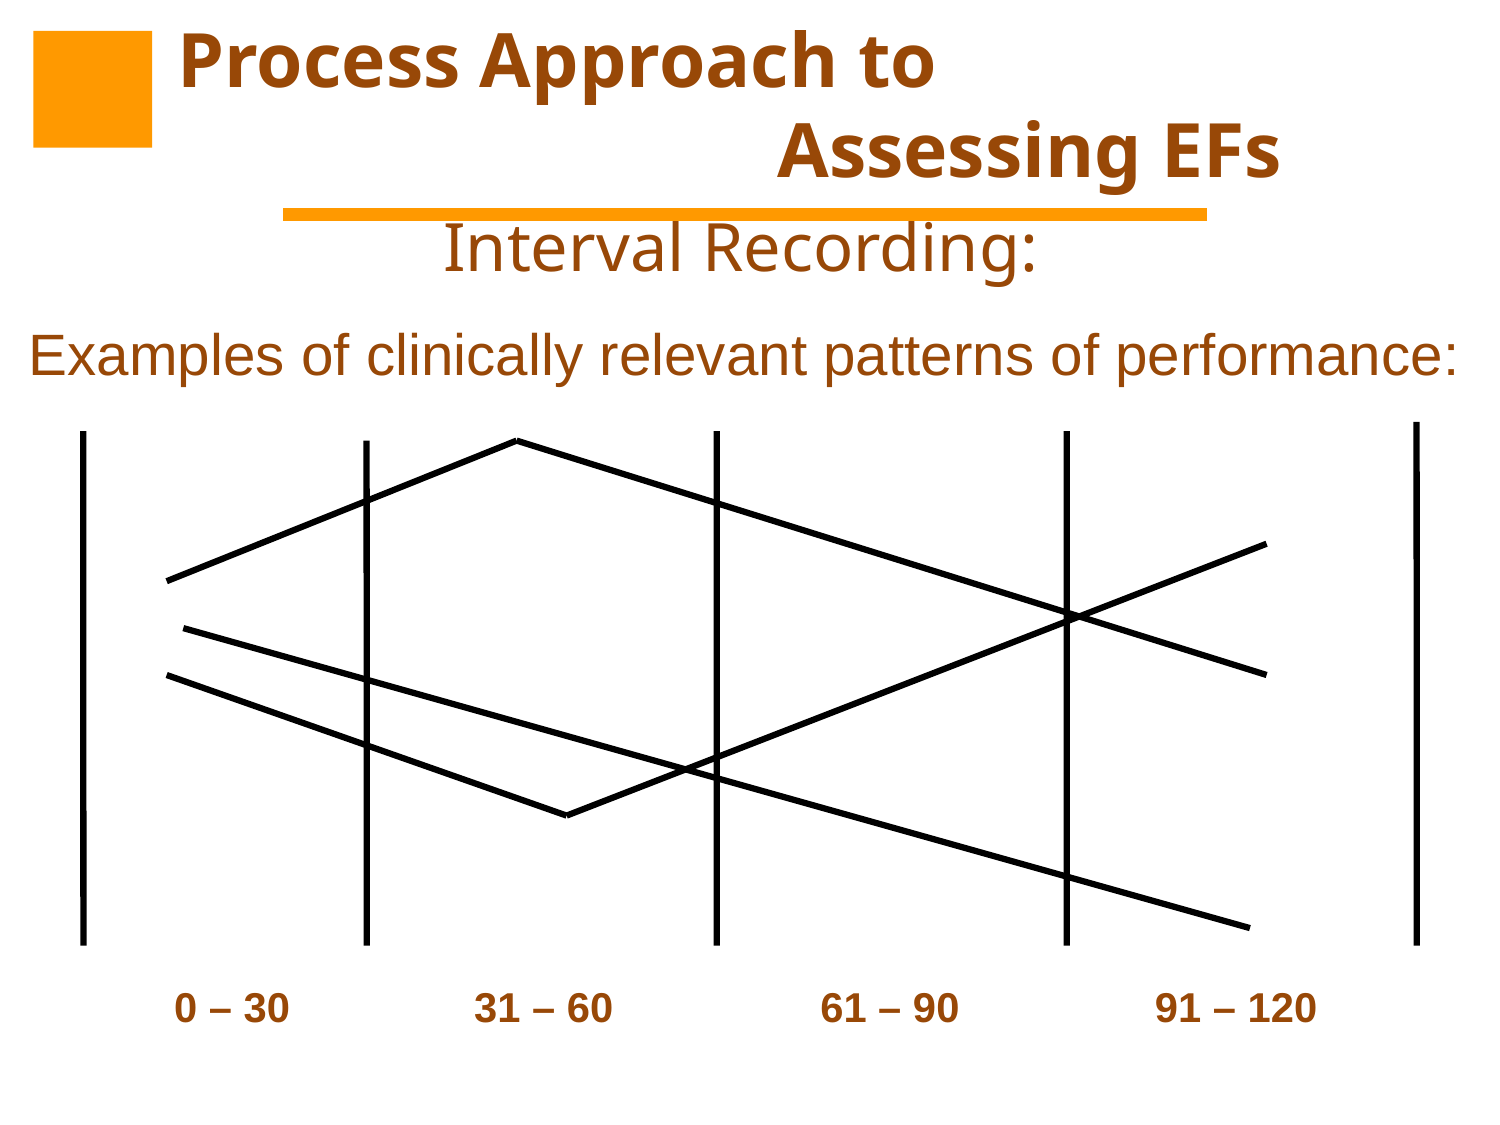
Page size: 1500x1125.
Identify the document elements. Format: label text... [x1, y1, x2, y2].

title Process Approach to Assessing EFs [162, 74, 1388, 201]
text_box 0 – 30 31 – 60 61 – 90 91 – 120 [159, 973, 1345, 1038]
list Interval Recording: [66, 196, 1451, 291]
text_box [31, 29, 154, 150]
text_box Examples of clinically relevant patterns of performance: [14, 309, 1479, 436]
